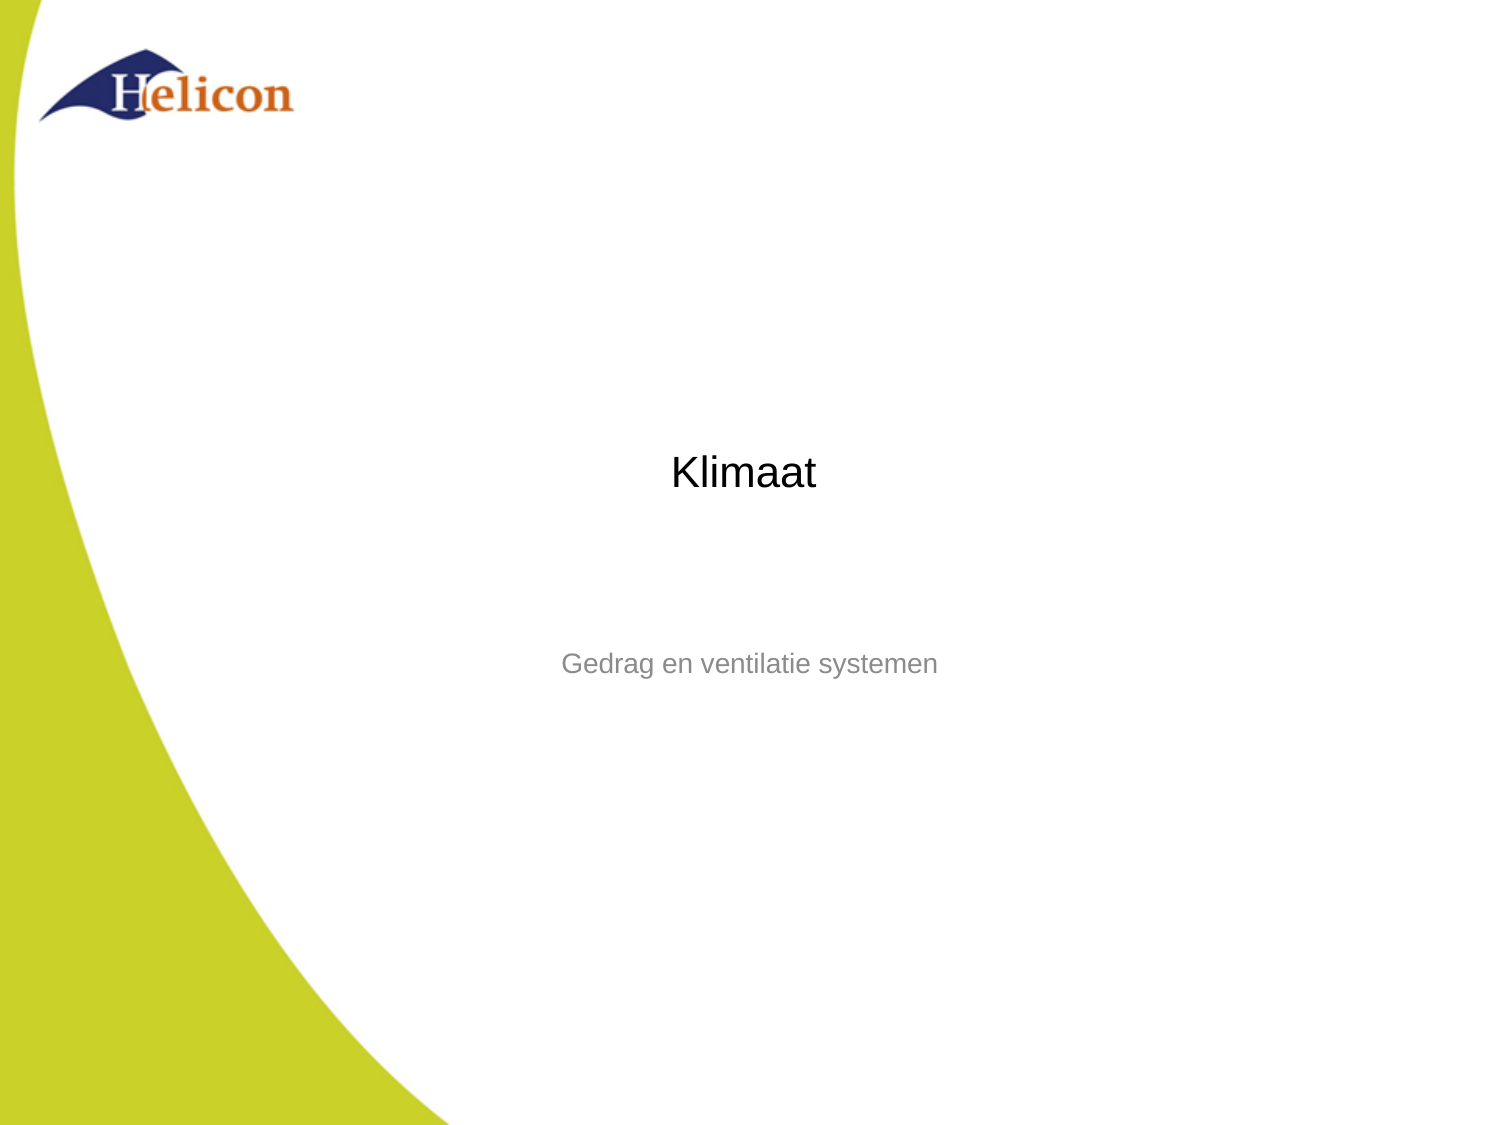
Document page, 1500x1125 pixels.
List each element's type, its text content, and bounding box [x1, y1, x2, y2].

title Klimaat [112, 349, 1388, 591]
picture [0, 0, 1500, 1125]
subtitle Gedrag en ventilatie systemen [225, 637, 1275, 925]
